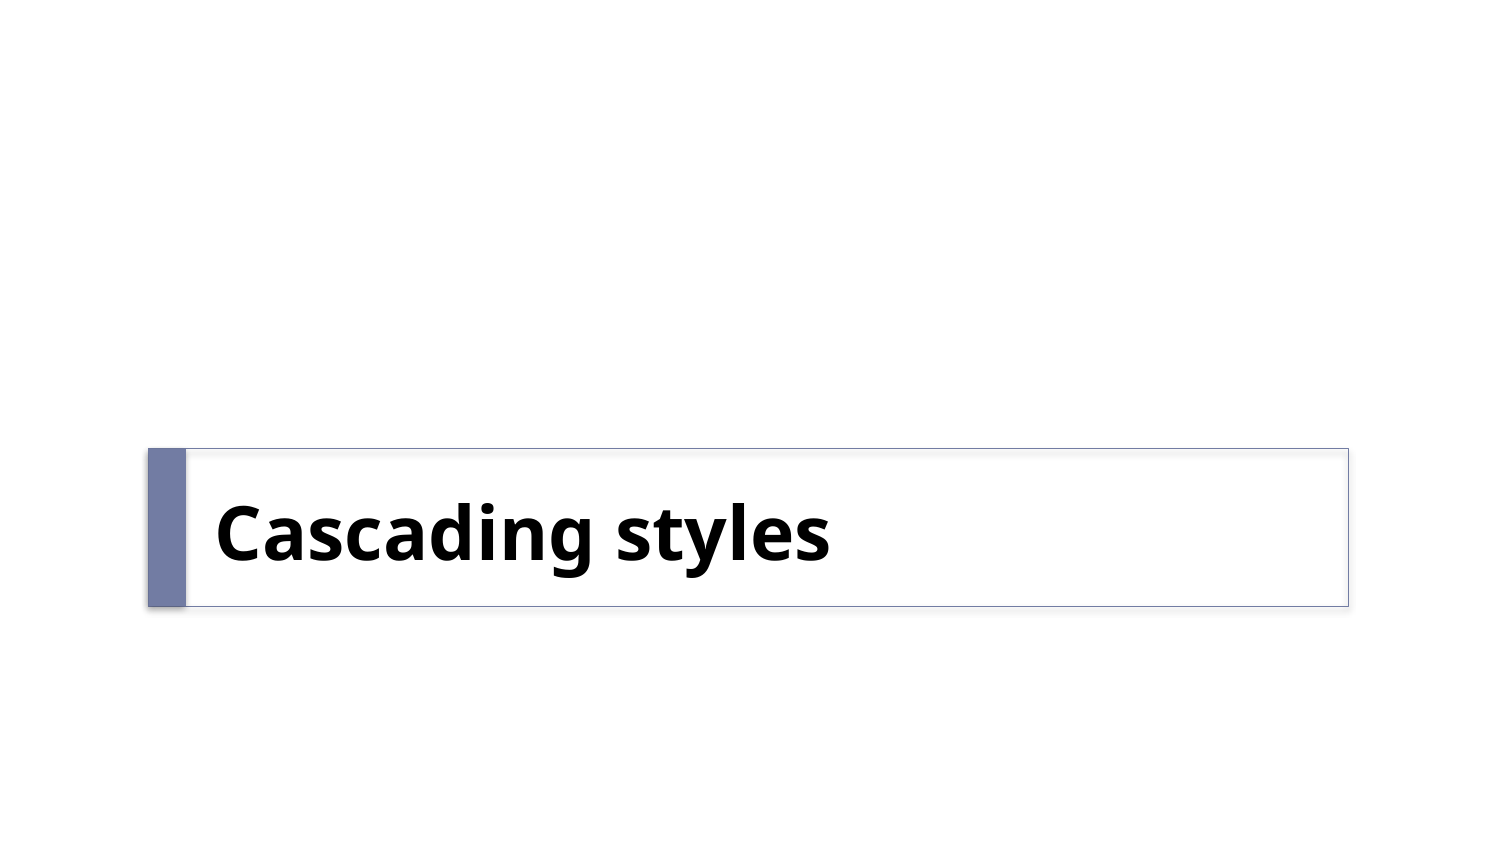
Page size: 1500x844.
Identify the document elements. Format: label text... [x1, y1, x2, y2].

title Cascading styles [200, 478, 1325, 600]
